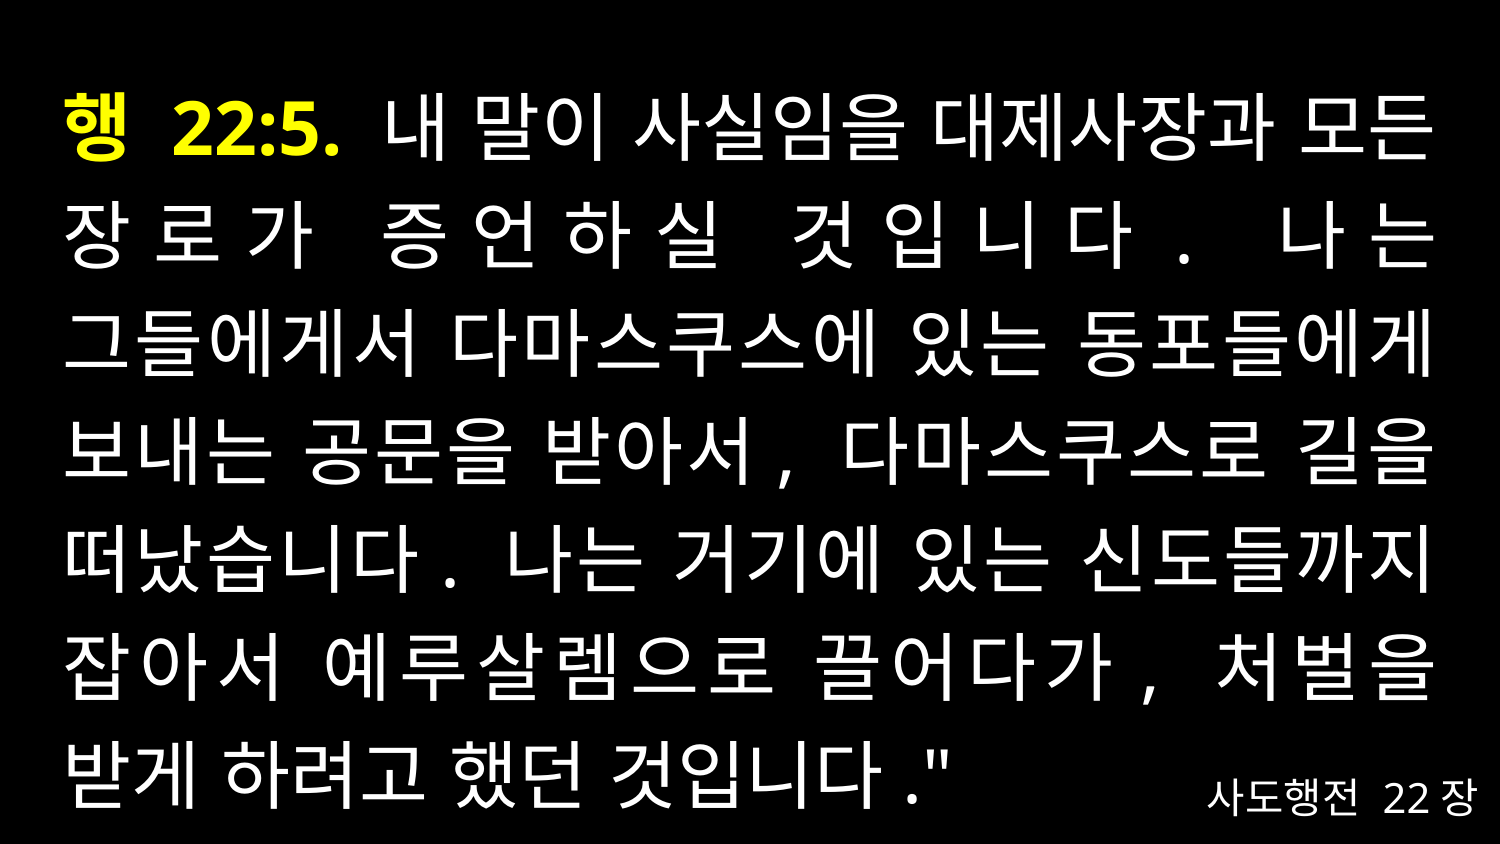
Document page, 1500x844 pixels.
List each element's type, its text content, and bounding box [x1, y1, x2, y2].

title 행 22:5. 내 말이 사실임을 대제사장과 모든 장로가 증언하실 것입니다. 나는 그들에게서 다마스쿠스에 있는 동포들에게 보내는 공문을 받아서, 다마스쿠스로 길을 떠났습니다. 나는 거기에 있는 신도들까지 잡아서 예루살렘으로 끌어다가, 처벌을 받게 하려고 했던 것입니다." [0, 0, 1500, 844]
subtitle 사도행전 22장 [916, 770, 1500, 844]
